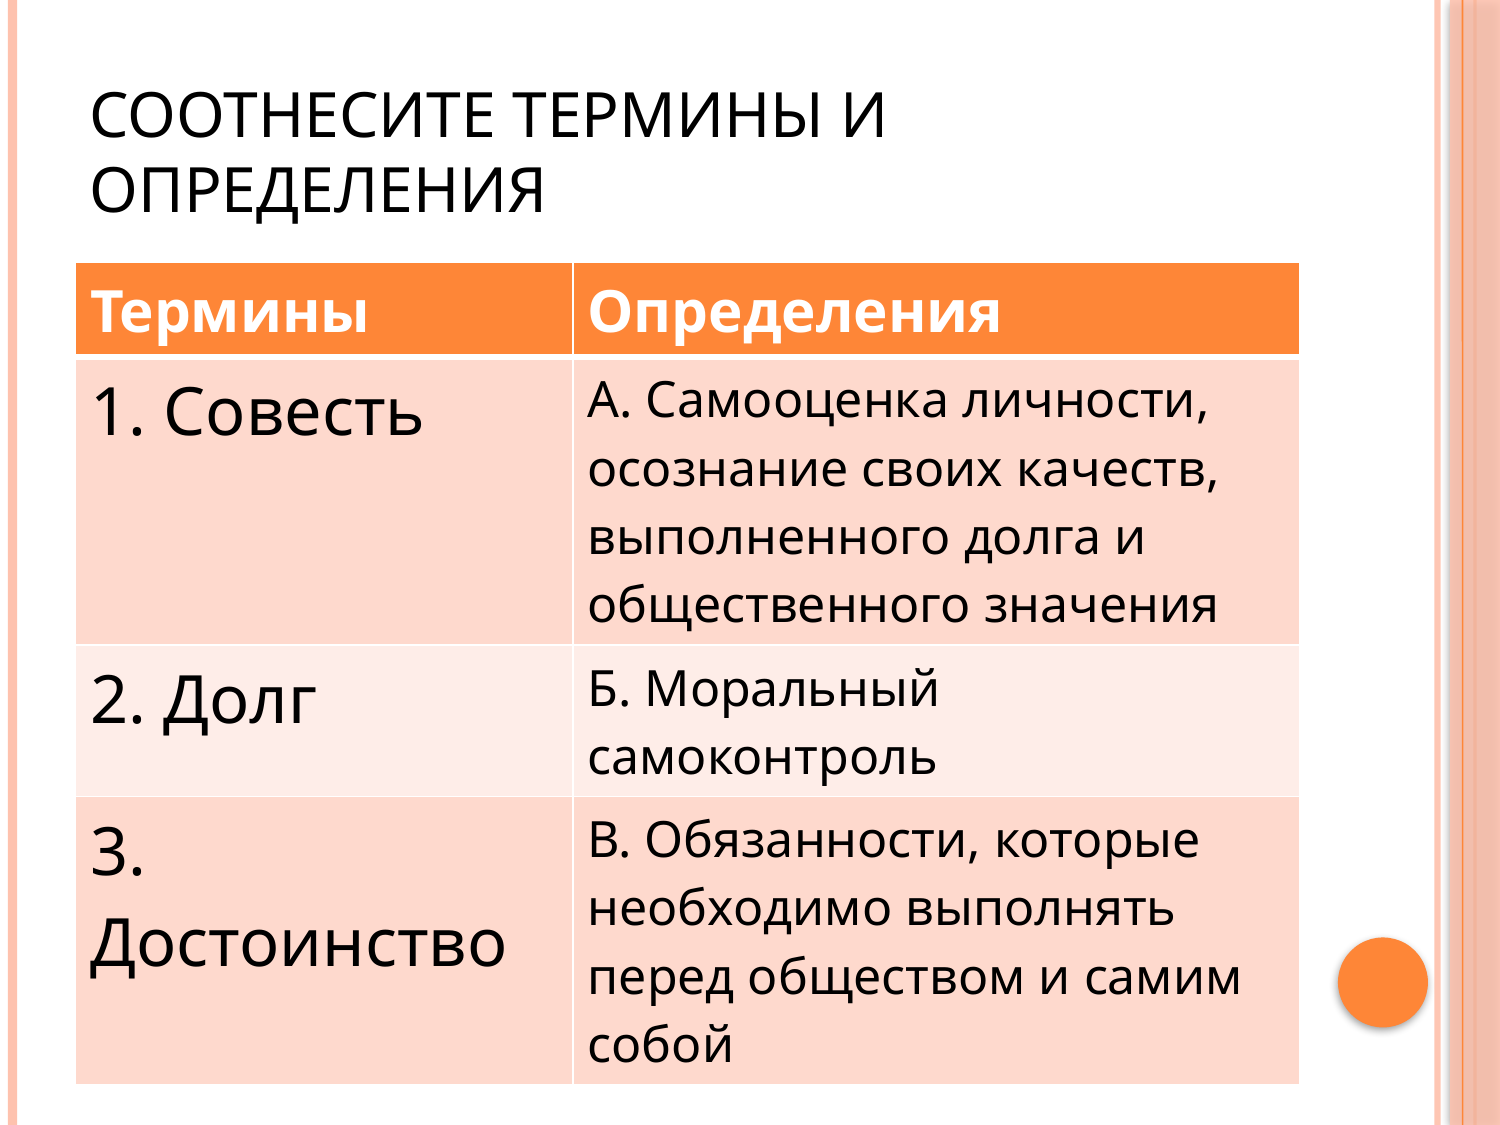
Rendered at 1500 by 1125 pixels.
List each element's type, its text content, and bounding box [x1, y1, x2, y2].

table_cell Б. Моральный самоконтроль [574, 646, 1299, 796]
table_cell В. Обязанности, которые необходимо выполнять перед обществом и самим собой [574, 797, 1299, 1084]
table_header Определения [574, 263, 1299, 354]
table_cell 2. Долг [76, 646, 572, 796]
table_cell А. Самооценка личности, осознание своих качеств, выполненного долга и общественного значения [574, 360, 1299, 644]
title Соотнесите термины и определения [75, 45, 1300, 233]
table_cell 3. Достоинство [76, 797, 572, 1084]
table_header Термины [76, 263, 572, 354]
table_cell 1. Совесть [76, 360, 572, 644]
